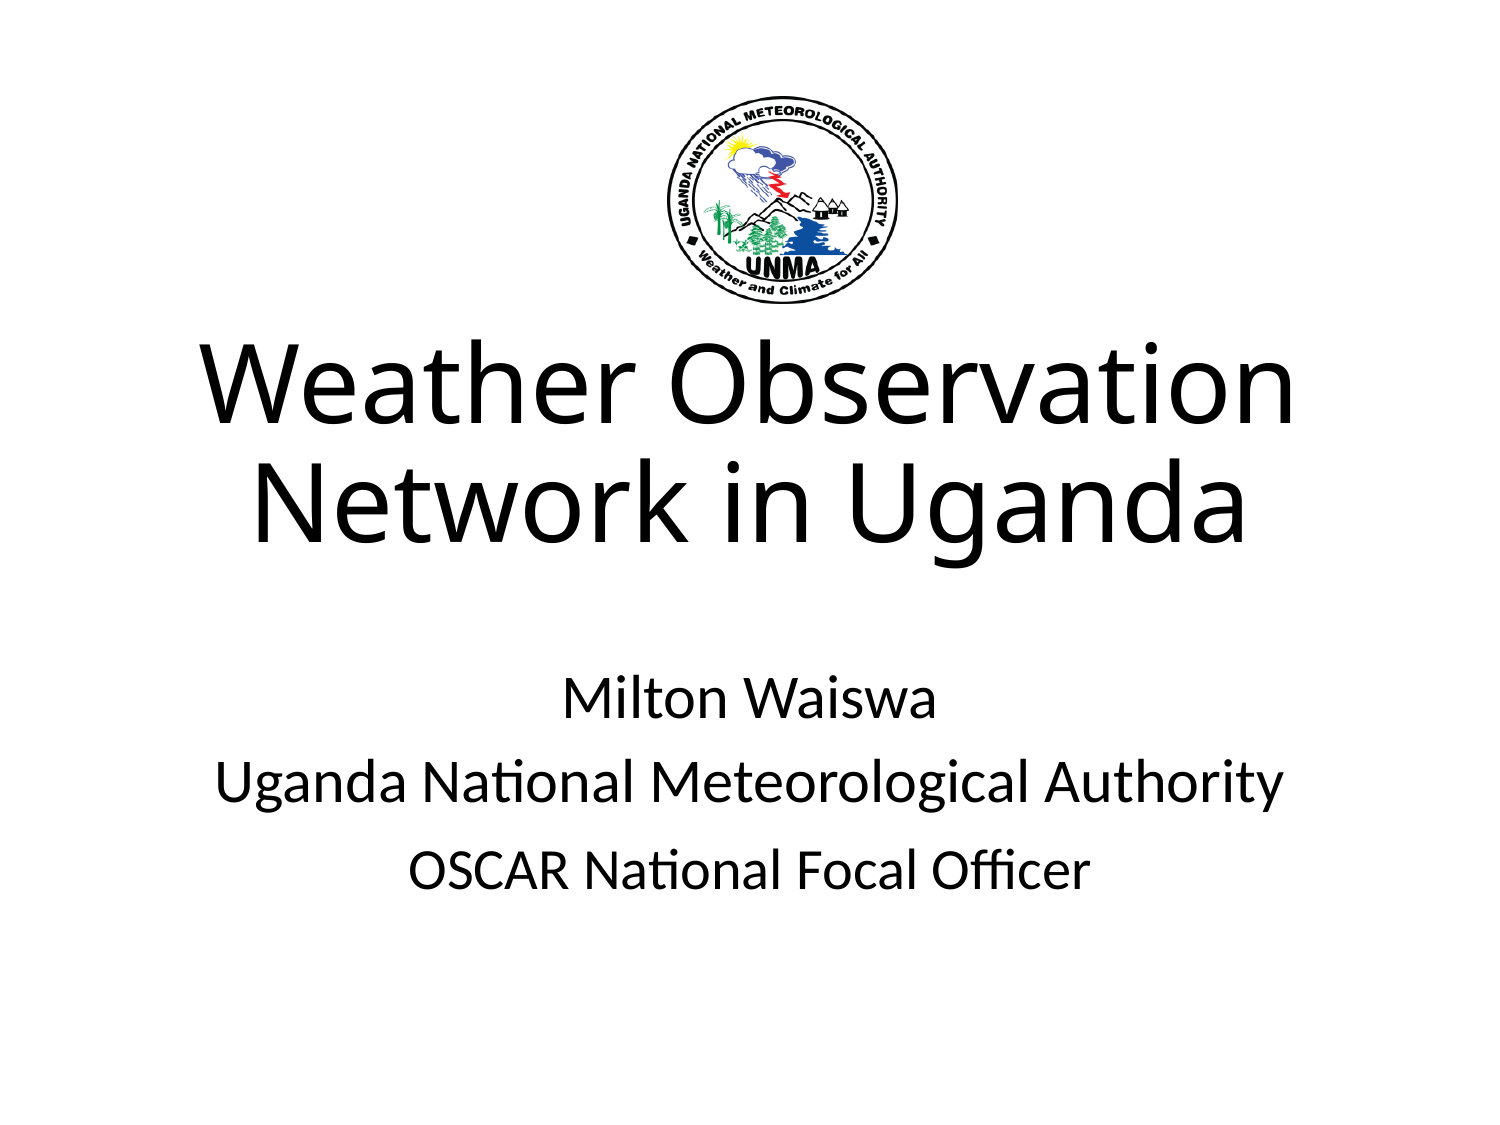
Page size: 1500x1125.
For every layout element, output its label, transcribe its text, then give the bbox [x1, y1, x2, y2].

text_box OSCAR National Focal Officer [375, 823, 1125, 909]
picture [667, 96, 898, 304]
title Weather Observation Network in Uganda [168, 297, 1332, 574]
subtitle Milton Waiswa Uganda National Meteorological Authority [141, 657, 1359, 828]
